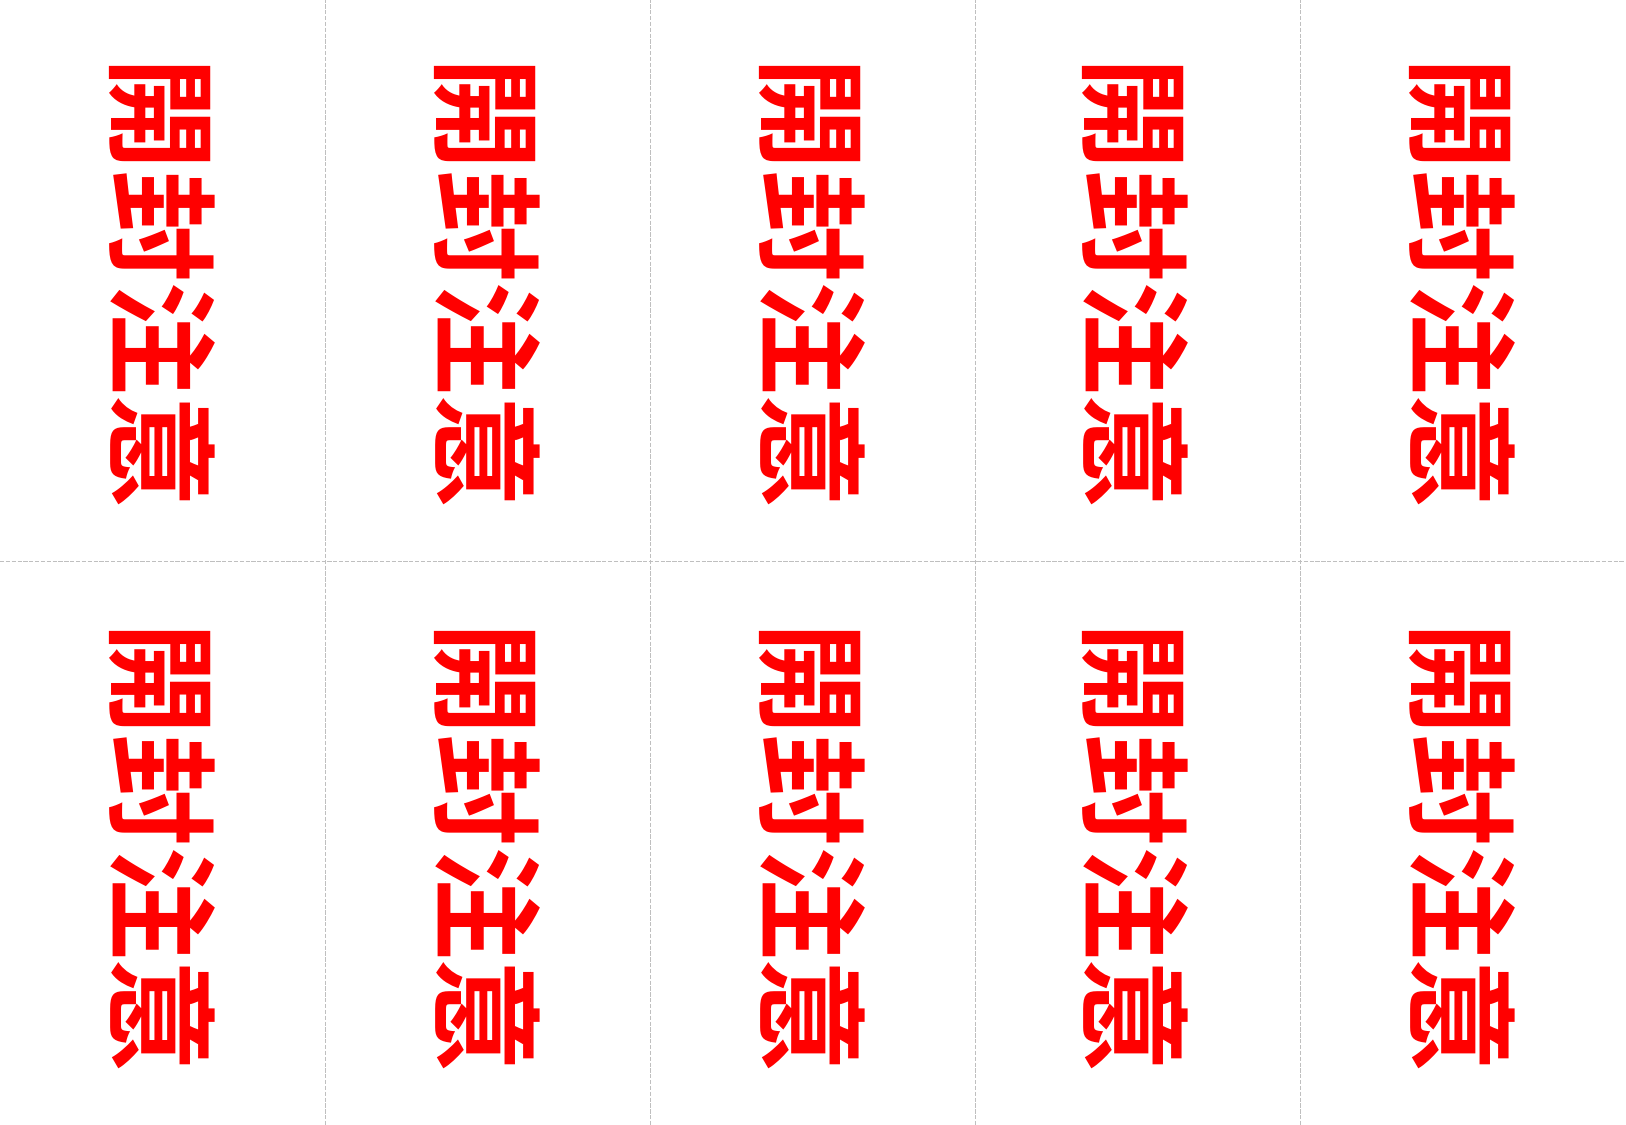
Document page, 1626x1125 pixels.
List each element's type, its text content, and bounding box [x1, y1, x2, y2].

text_box 開封注意 [745, 55, 882, 510]
text_box 開封注意 [745, 619, 882, 1075]
text_box 開封注意 [1395, 619, 1532, 1075]
text_box 開封注意 [420, 55, 557, 510]
text_box 開封注意 [1395, 55, 1532, 510]
text_box 開封注意 [1069, 619, 1206, 1075]
text_box 開封注意 [1069, 55, 1206, 510]
text_box 開封注意 [420, 619, 557, 1075]
text_box 開封注意 [95, 55, 232, 510]
text_box 開封注意 [95, 619, 232, 1075]
